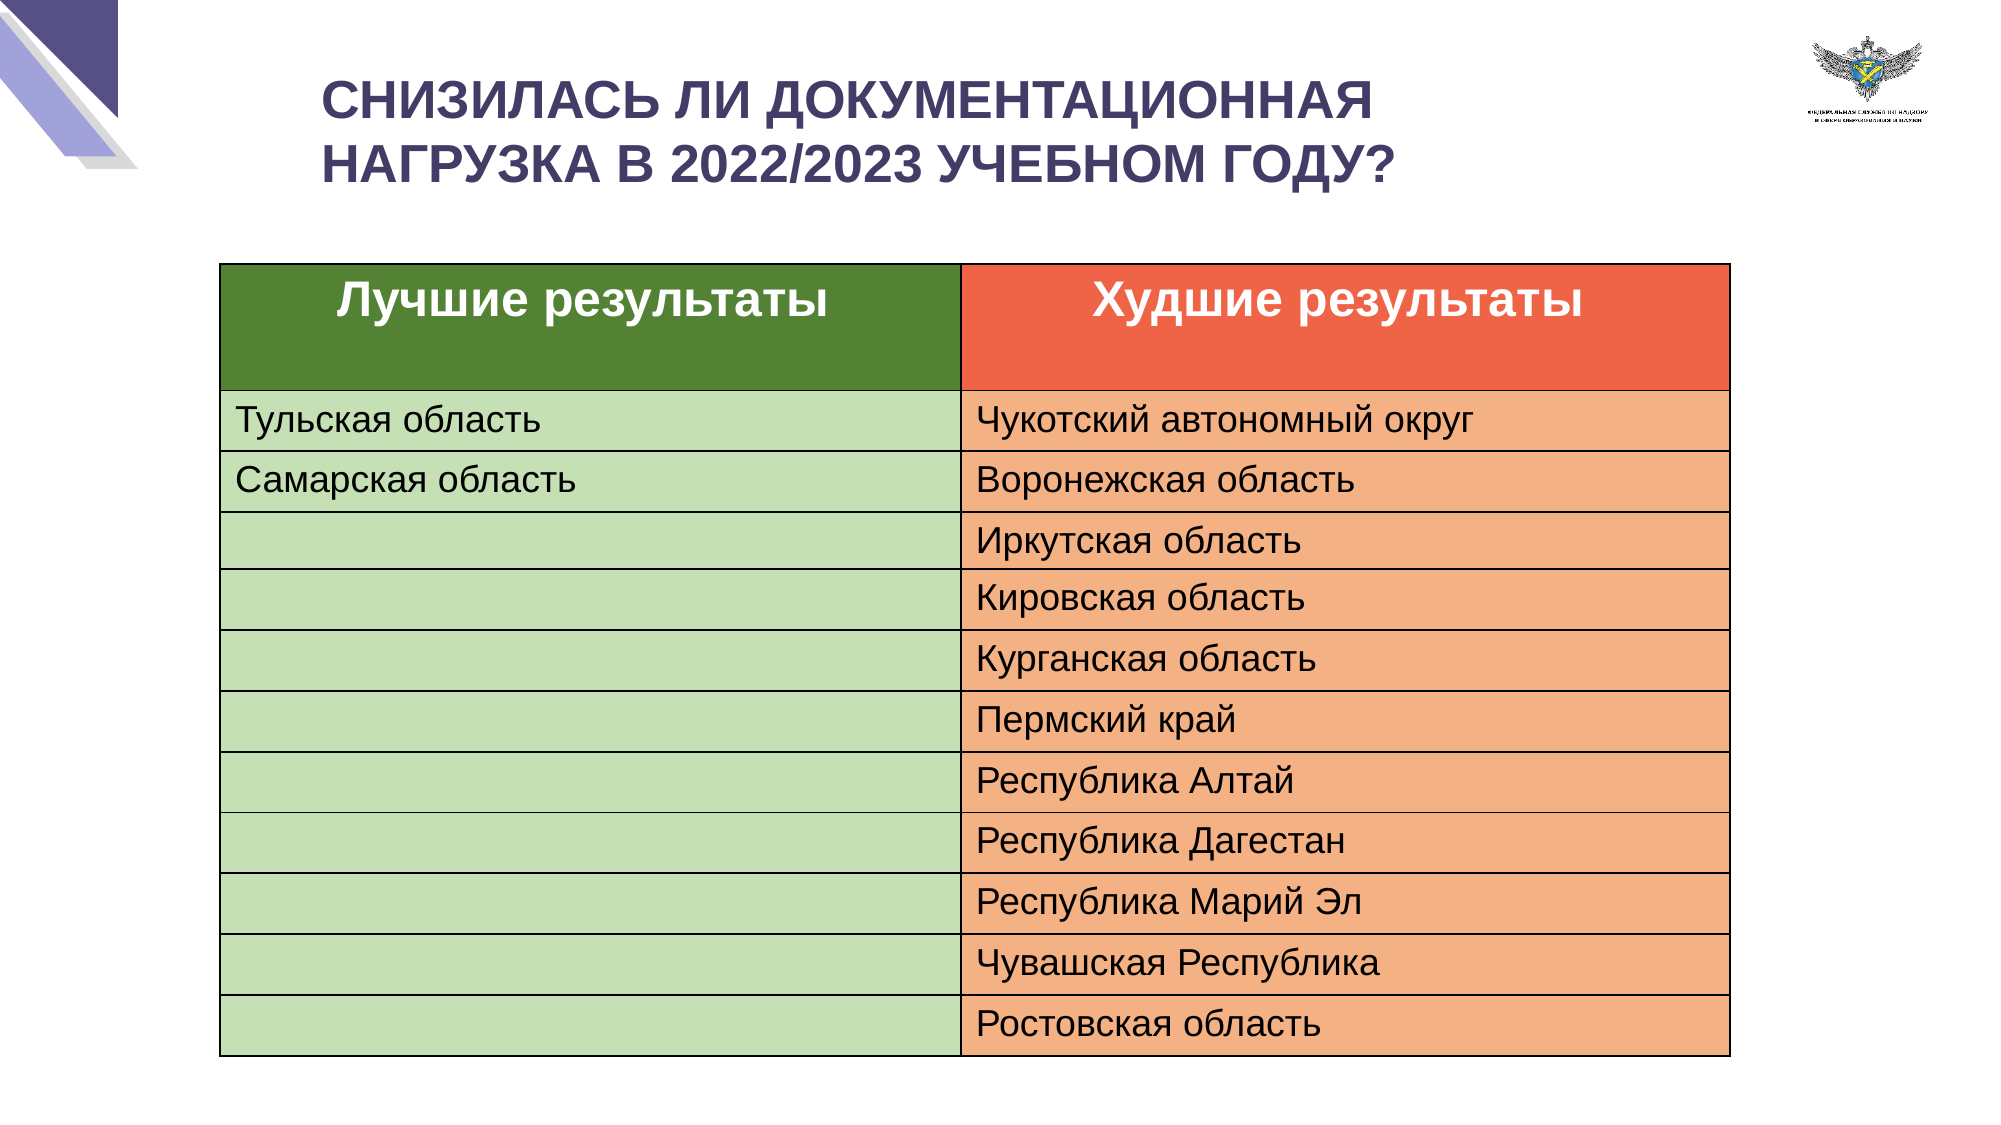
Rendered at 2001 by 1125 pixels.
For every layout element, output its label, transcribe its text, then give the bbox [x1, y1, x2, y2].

table_cell Республика Алтай [962, 753, 1729, 812]
table_cell Тульская область [221, 391, 960, 450]
table_cell Самарская область [221, 452, 960, 511]
table_cell Республика Дагестан [962, 813, 1729, 872]
table_cell [221, 631, 960, 690]
picture [1808, 35, 1928, 122]
table_cell [221, 513, 960, 568]
table_cell Чувашская Республика [962, 935, 1729, 994]
table_cell Республика Марий Эл [962, 874, 1729, 933]
table_header Худшие результаты [962, 265, 1729, 390]
table_header Лучшие результаты [221, 265, 960, 390]
table_cell [221, 874, 960, 933]
table_cell [221, 570, 960, 629]
table_cell Ростовская область [962, 996, 1729, 1055]
table_cell [221, 692, 960, 751]
table_cell Чукотский автономный округ [962, 391, 1729, 450]
table_cell Курганская область [962, 631, 1729, 690]
table_cell [221, 935, 960, 994]
table_cell [221, 996, 960, 1055]
table_cell Воронежская область [962, 452, 1729, 511]
table_cell Иркутская область [962, 513, 1729, 568]
table_cell [221, 813, 960, 872]
table_cell Кировская область [962, 570, 1729, 629]
table_cell [221, 753, 960, 812]
text_box СНИЗИЛАСЬ ЛИ ДОКУМЕНТАЦИОННАЯ НАГРУЗКА В 2022/2023 УЧЕБНОМ ГОДУ? [306, 57, 1482, 201]
table_cell Пермский край [962, 692, 1729, 751]
